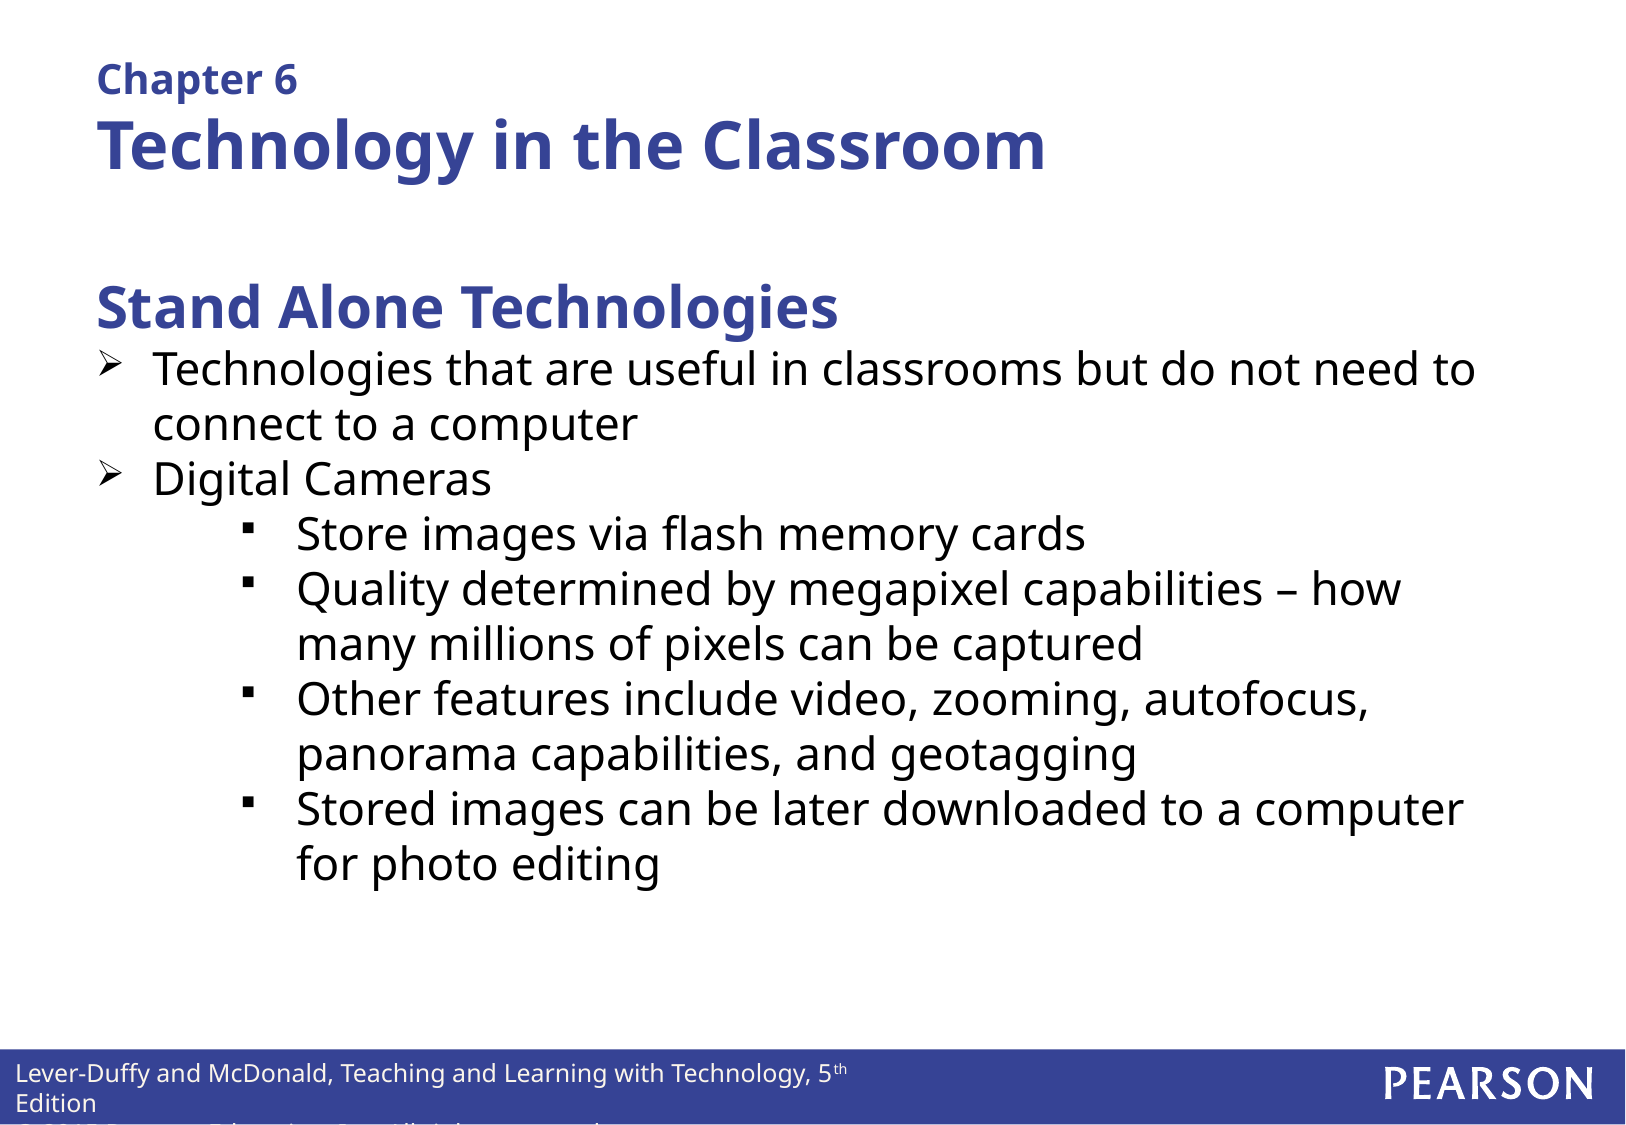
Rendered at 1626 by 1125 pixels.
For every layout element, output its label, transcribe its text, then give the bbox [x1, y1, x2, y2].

list Stand Alone Technologies Technologies that are useful in classrooms but do not need to connect to a computer Digital Cameras Store images via flash memory cards Quality determined by megapixel capabilities – how many millions of pixels can be captured Other features include video, zooming, autofocus, panorama capabilities, and geotagging Stored images can be later downloaded to a computer for photo editing [81, 262, 1544, 1005]
title Chapter 6 Technology in the Classroom [81, 45, 1544, 233]
